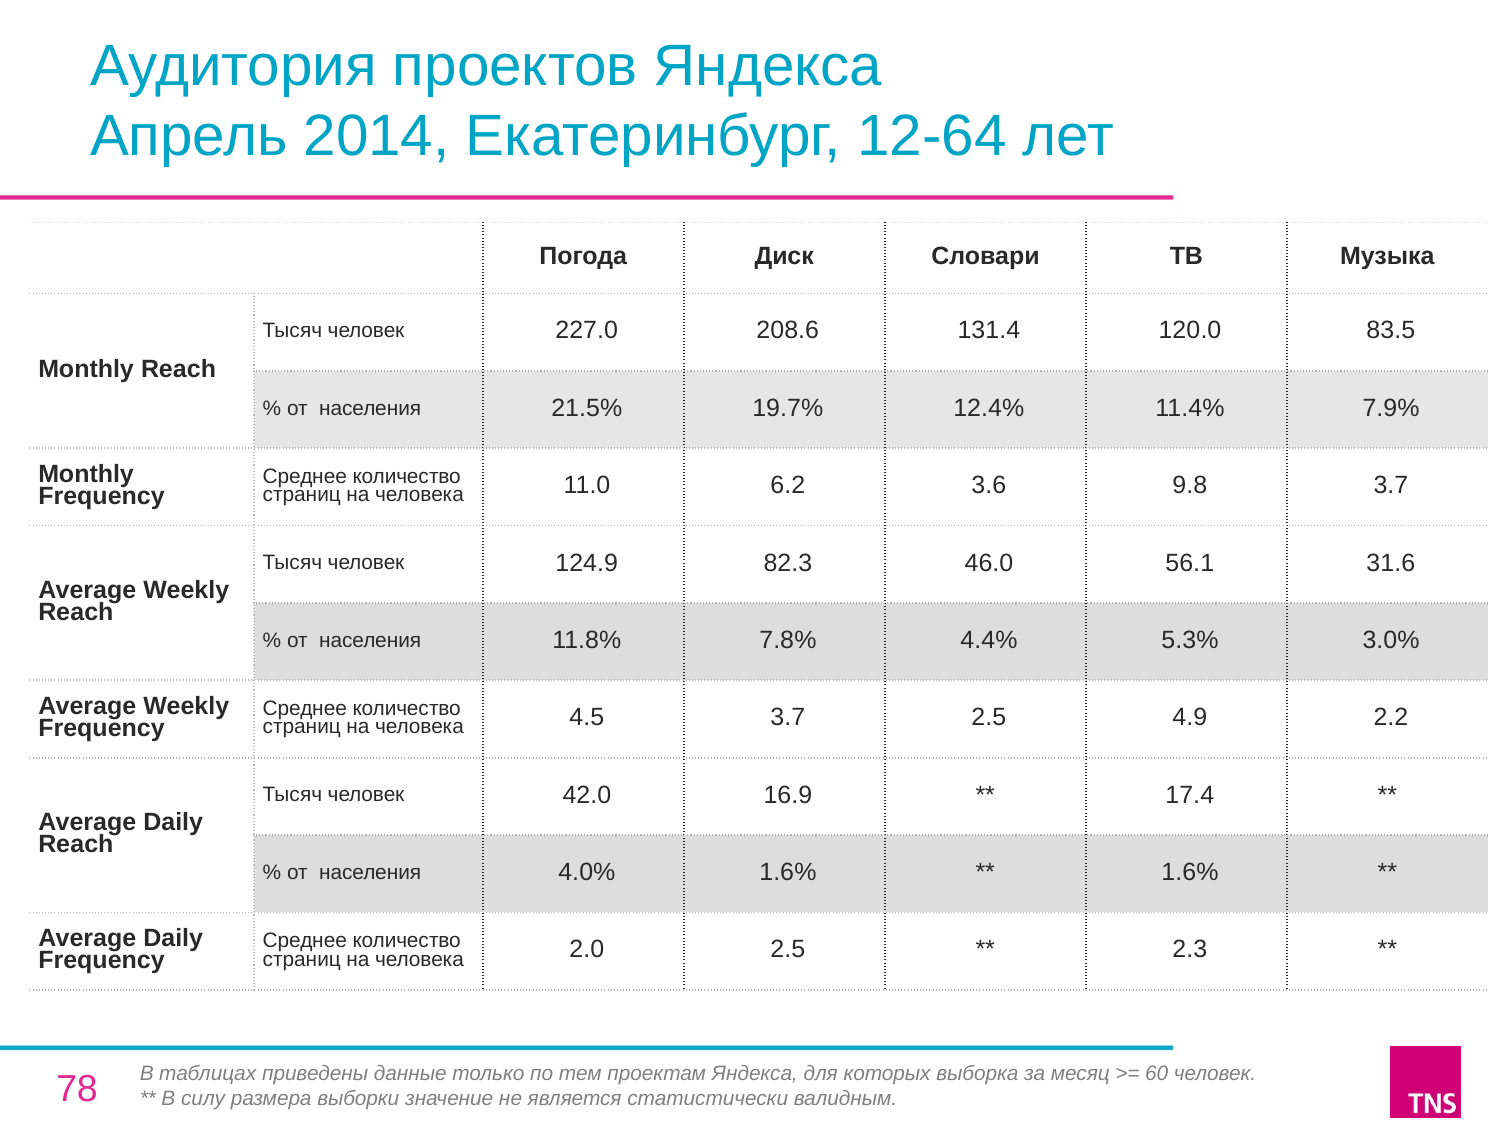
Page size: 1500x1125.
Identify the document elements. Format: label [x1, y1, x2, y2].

text_box [124, 1052, 1463, 1117]
title [74, 8, 1476, 187]
table_header [29, 223, 1488, 294]
picture [0, 0, 1500, 1125]
table_cell [29, 294, 1488, 990]
slide_number [40, 1055, 392, 1125]
